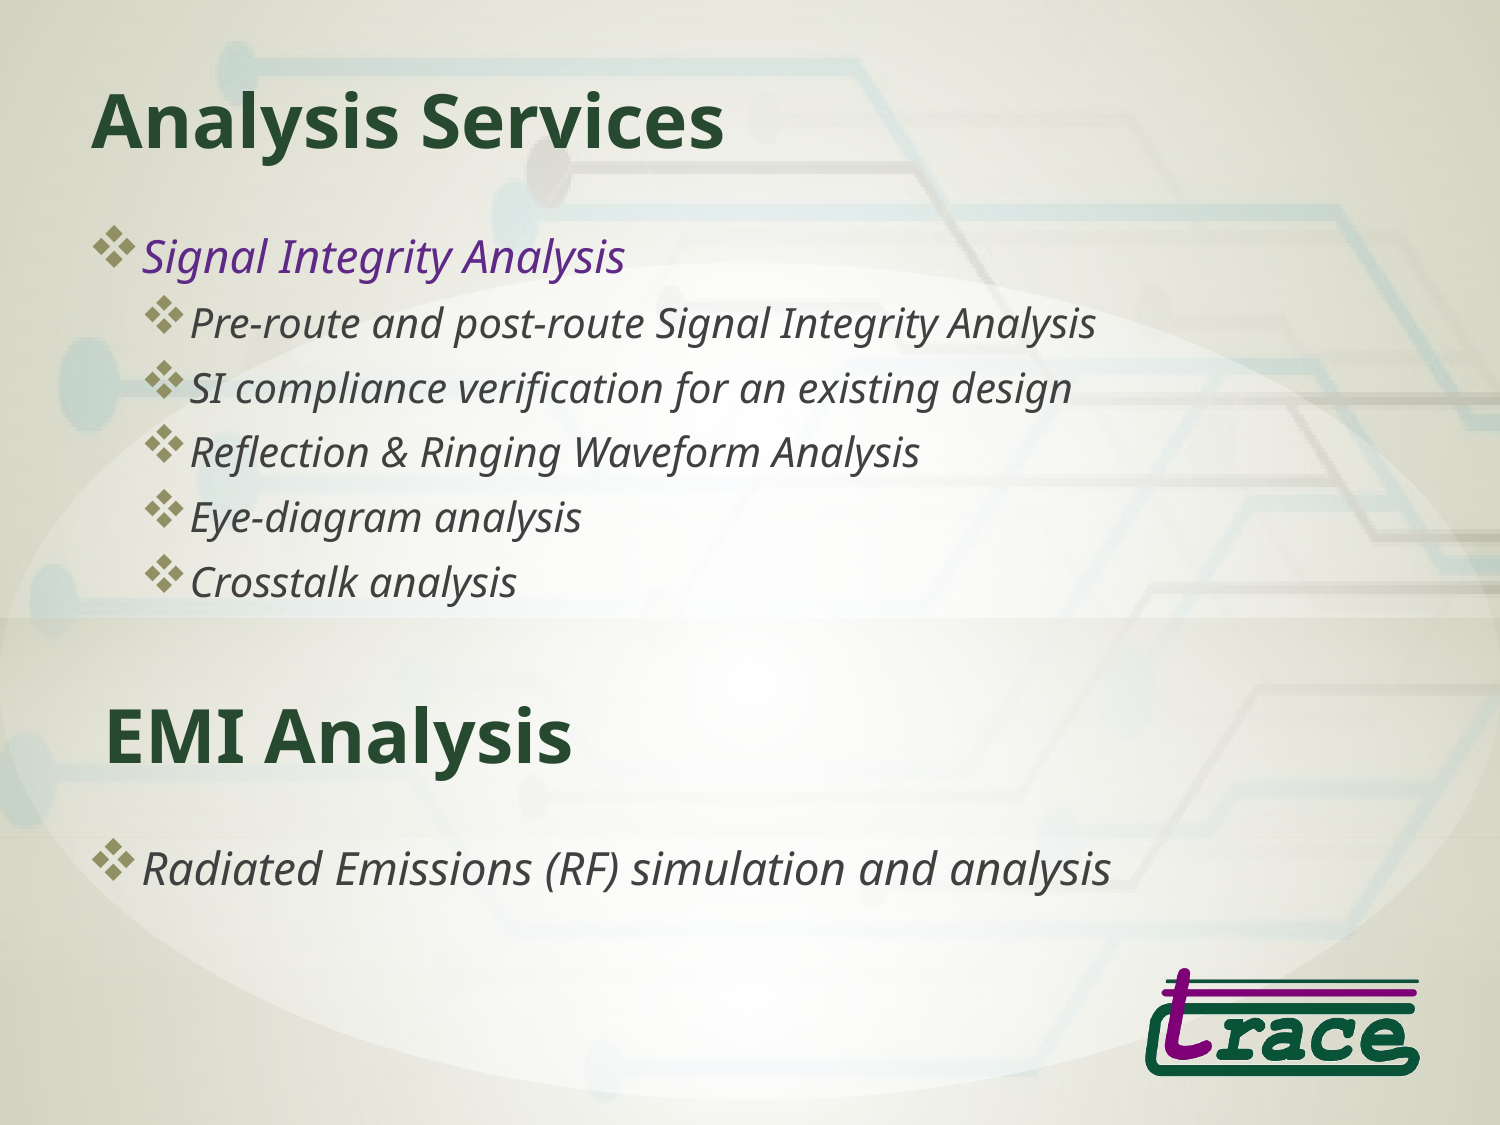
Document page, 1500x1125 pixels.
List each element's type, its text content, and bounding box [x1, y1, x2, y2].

title Analysis Services [76, 66, 1145, 254]
picture [1139, 924, 1423, 1125]
text_box EMI Analysis [88, 680, 1157, 832]
list Signal Integrity Analysis Pre-route and post-route Signal Integrity Analysis SI compliance verification for an existing design Reflection & Ringing Waveform Analysis Eye-diagram analysis Crosstalk analysis [64, 219, 1140, 646]
text_box Radiated Emissions (RF) simulation and analysis [64, 832, 1302, 939]
